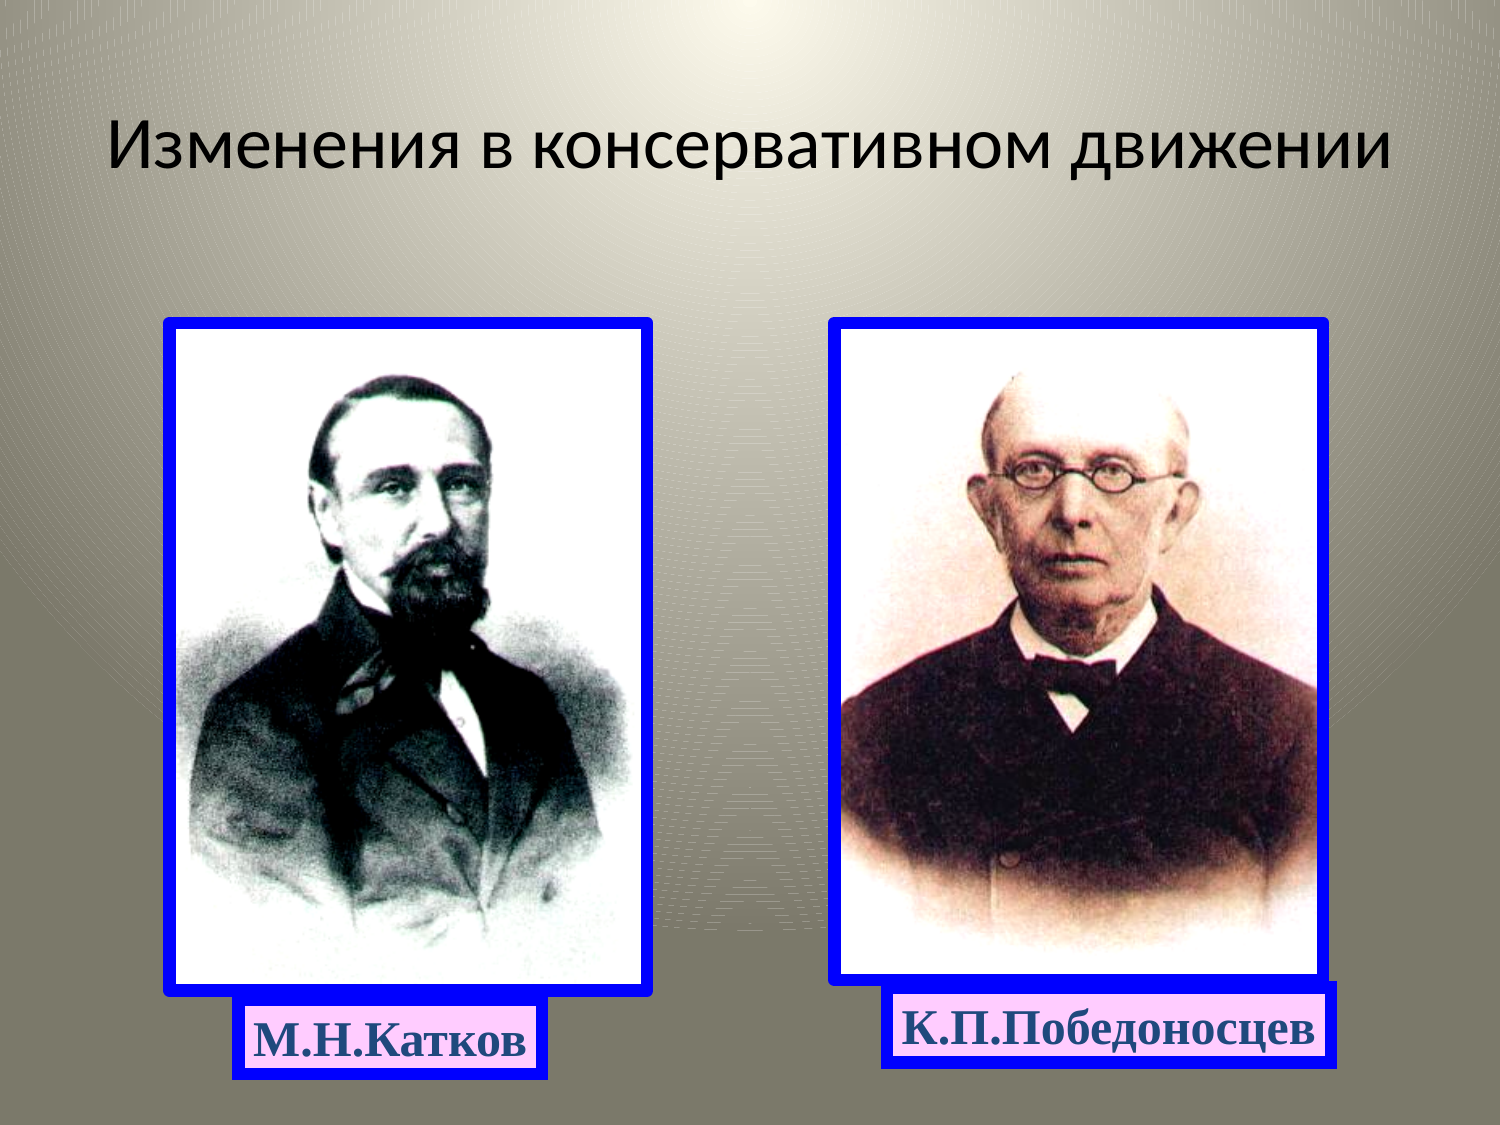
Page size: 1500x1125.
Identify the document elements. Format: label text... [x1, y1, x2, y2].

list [175, 328, 642, 985]
text_box М.Н.Катков [238, 999, 543, 1075]
title Изменения в консервативном движении [75, 45, 1425, 233]
text_box К.П.Победоносцев [886, 987, 1331, 1063]
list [840, 328, 1318, 974]
